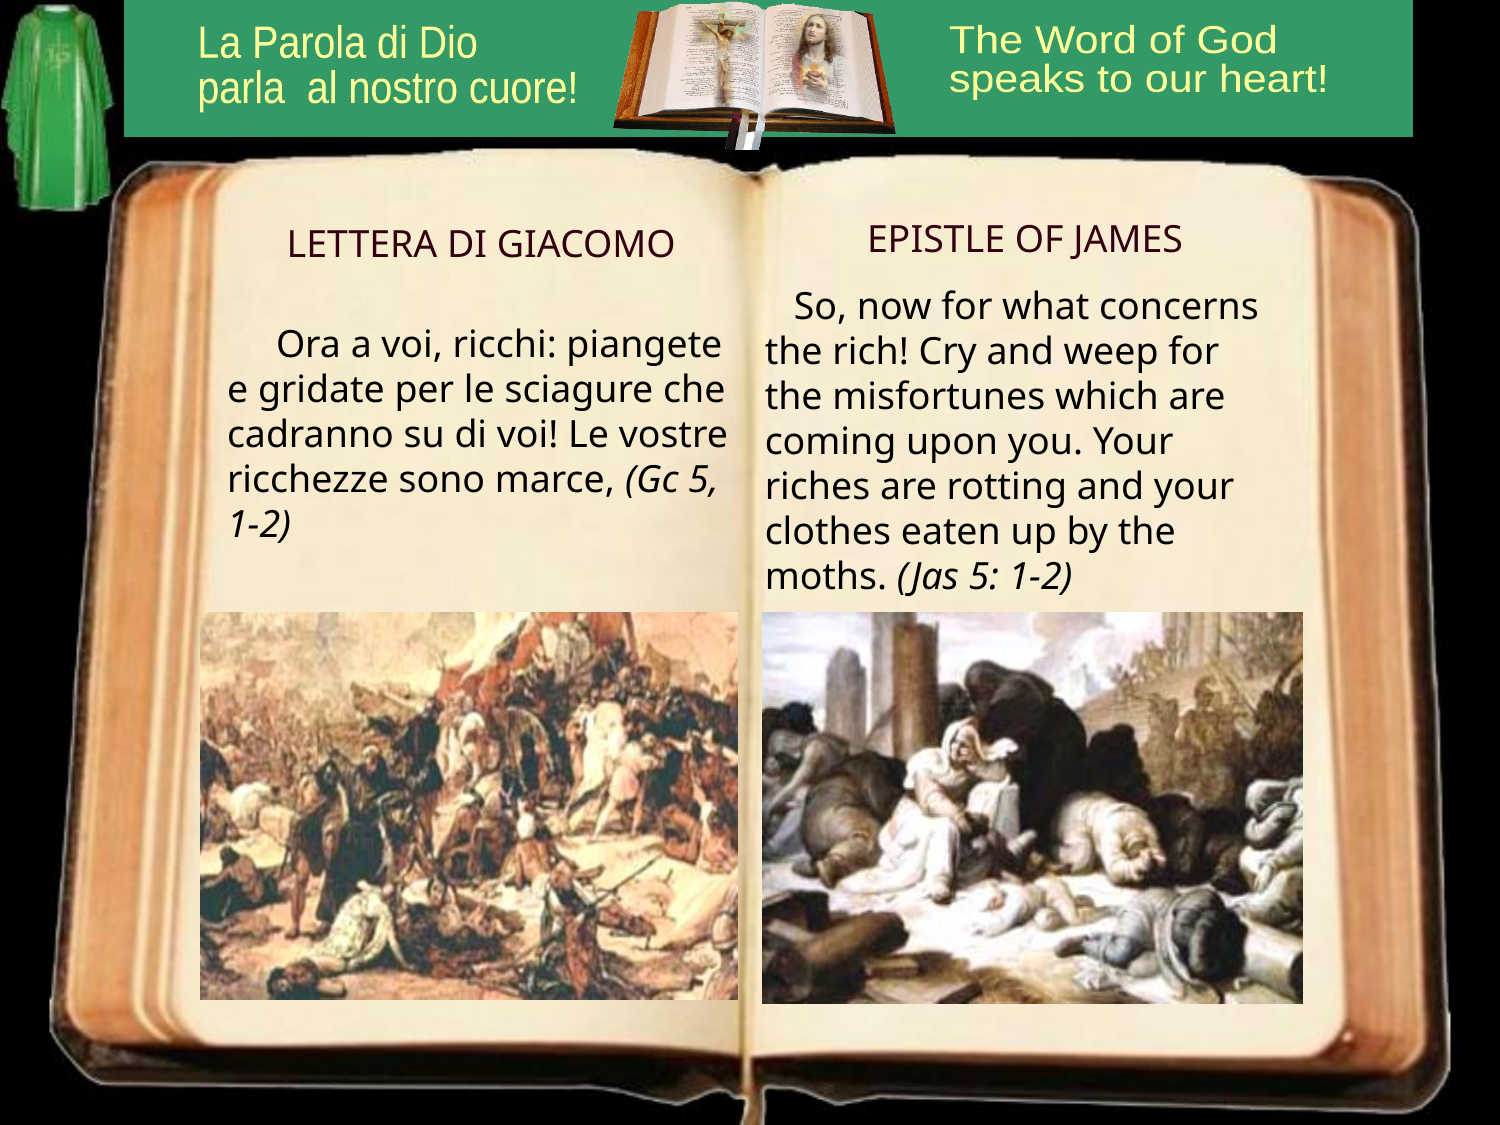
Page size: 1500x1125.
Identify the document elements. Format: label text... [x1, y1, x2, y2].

picture [0, 0, 1500, 1125]
text_box [900, 0, 1413, 137]
title EPISTLE OF JAMES [687, 200, 1363, 275]
text_box So, now for what concerns the rich! Cry and weep for the misfortunes which are coming upon you. Your riches are rotting and your clothes eaten up by the moths. (Jas 5: 1-2) [750, 274, 1300, 605]
text_box [124, 0, 599, 137]
text_box LETTERA DI GIACOMO [224, 212, 738, 273]
text_box Ora a voi, ricchi: piangete e gridate per le sciagure che cadranno su di voi! Le vostre ricchezze sono marce, (Gc 5, 1-2) [212, 312, 750, 553]
